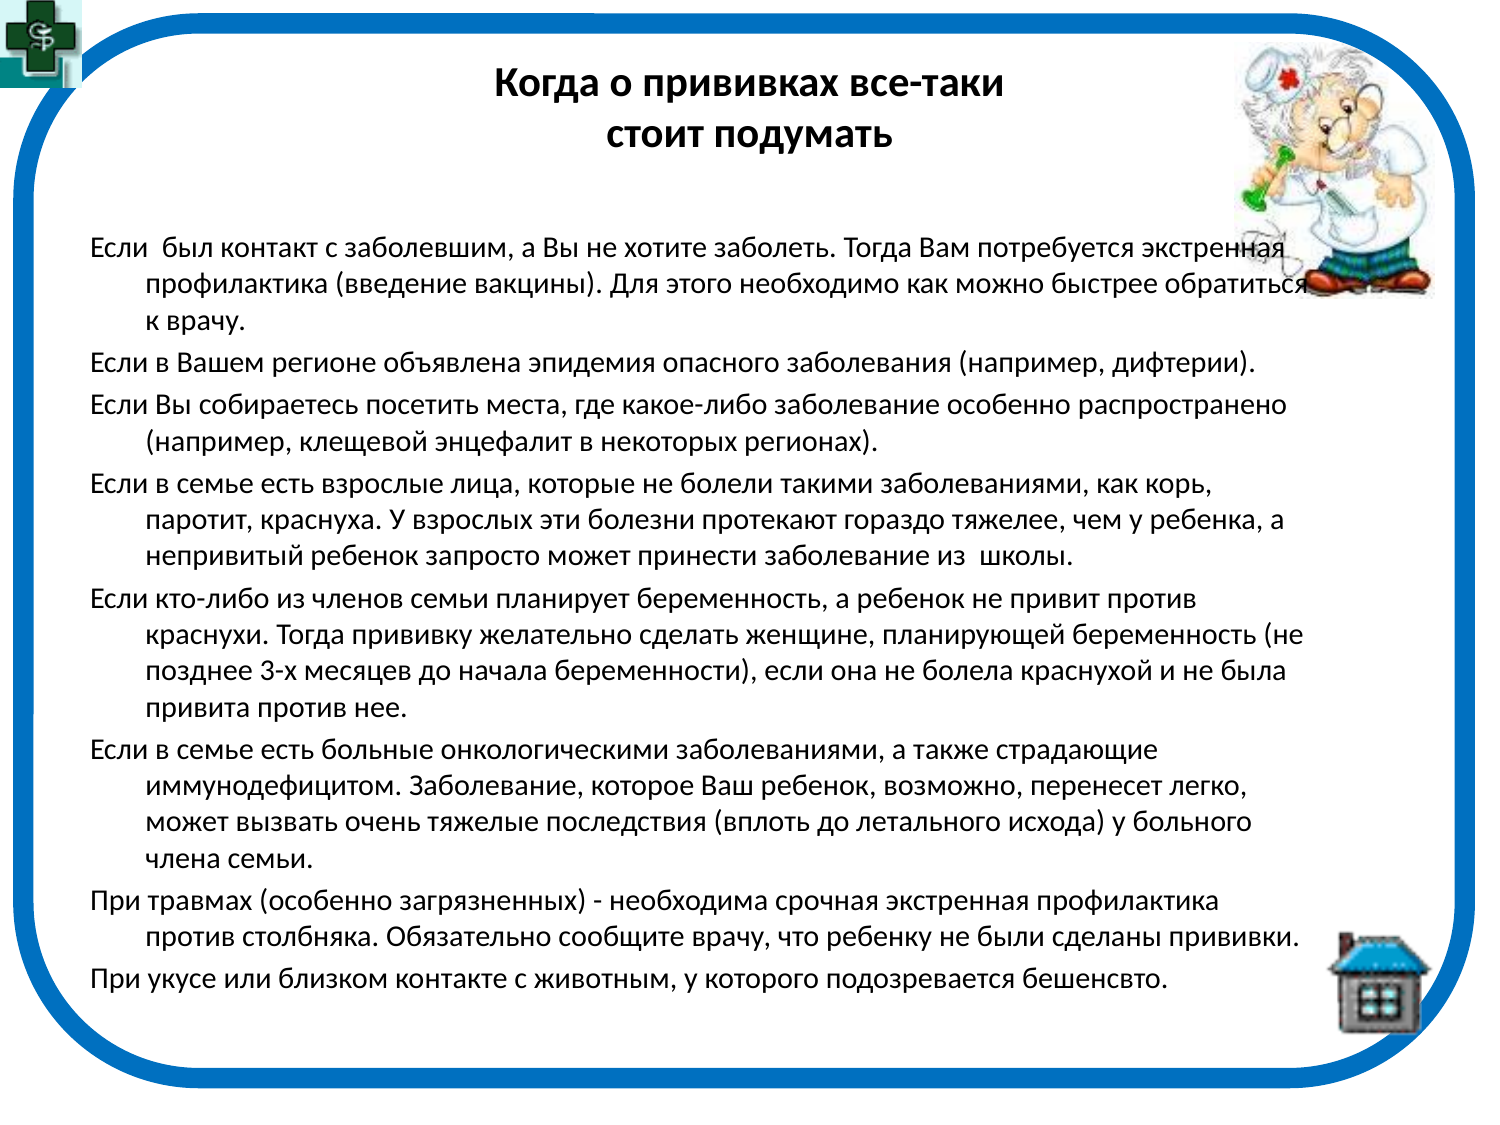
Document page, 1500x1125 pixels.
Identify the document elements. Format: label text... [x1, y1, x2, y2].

picture [0, 0, 82, 88]
picture [1288, 878, 1466, 1055]
picture [1234, 165, 1435, 299]
title Когда о прививках все-таки стоит подумать [0, 44, 1500, 165]
list Если был контакт с заболевшим, а Вы не хотите заболеть. Тогда Вам потребуется экстренная профилактика (введение вакцины). Для этого необходимо как можно быстрее обратиться к врачу. Если в Вашем регионе объявлена эпидемия опасного заболевания (например, дифтерии). Если Вы собираетесь посетить места, где какое-либо заболевание особенно распространено (например, клещевой энцефалит в некоторых регионах). Если в семье есть взрослые лица, которые не болели такими заболеваниями, как корь, паротит, краснуха. У взрослых эти болезни протекают гораздо тяжелее, чем у ребенка, а непривитый ребенок запросто может принести заболевание из школы. Если кто-либо из членов семьи планирует беременность, а ребенок не привит против краснухи. Тогда прививку желательно сделать женщине, планирующей беременность (не позднее 3-х месяцев до начала беременности), если она не болела краснухой и не была привита против нее. Если в семье есть больные онкологическими заболеваниями, а также страдающие иммунодефицитом. Заболевание, которое Ваш ребенок, возможно, перенесет легко, может вызвать очень тяжелые последствия (вплоть до летального исхода) у больного члена семьи. При травмах (особенно загрязненных) - необходима срочная экстренная профилактика против столбняка. Обязательно сообщите врачу, что ребенку не были сделаны прививки. При укусе или близком контакте с животным, у которого подозревается бешенсвто. [74, 219, 1330, 1006]
